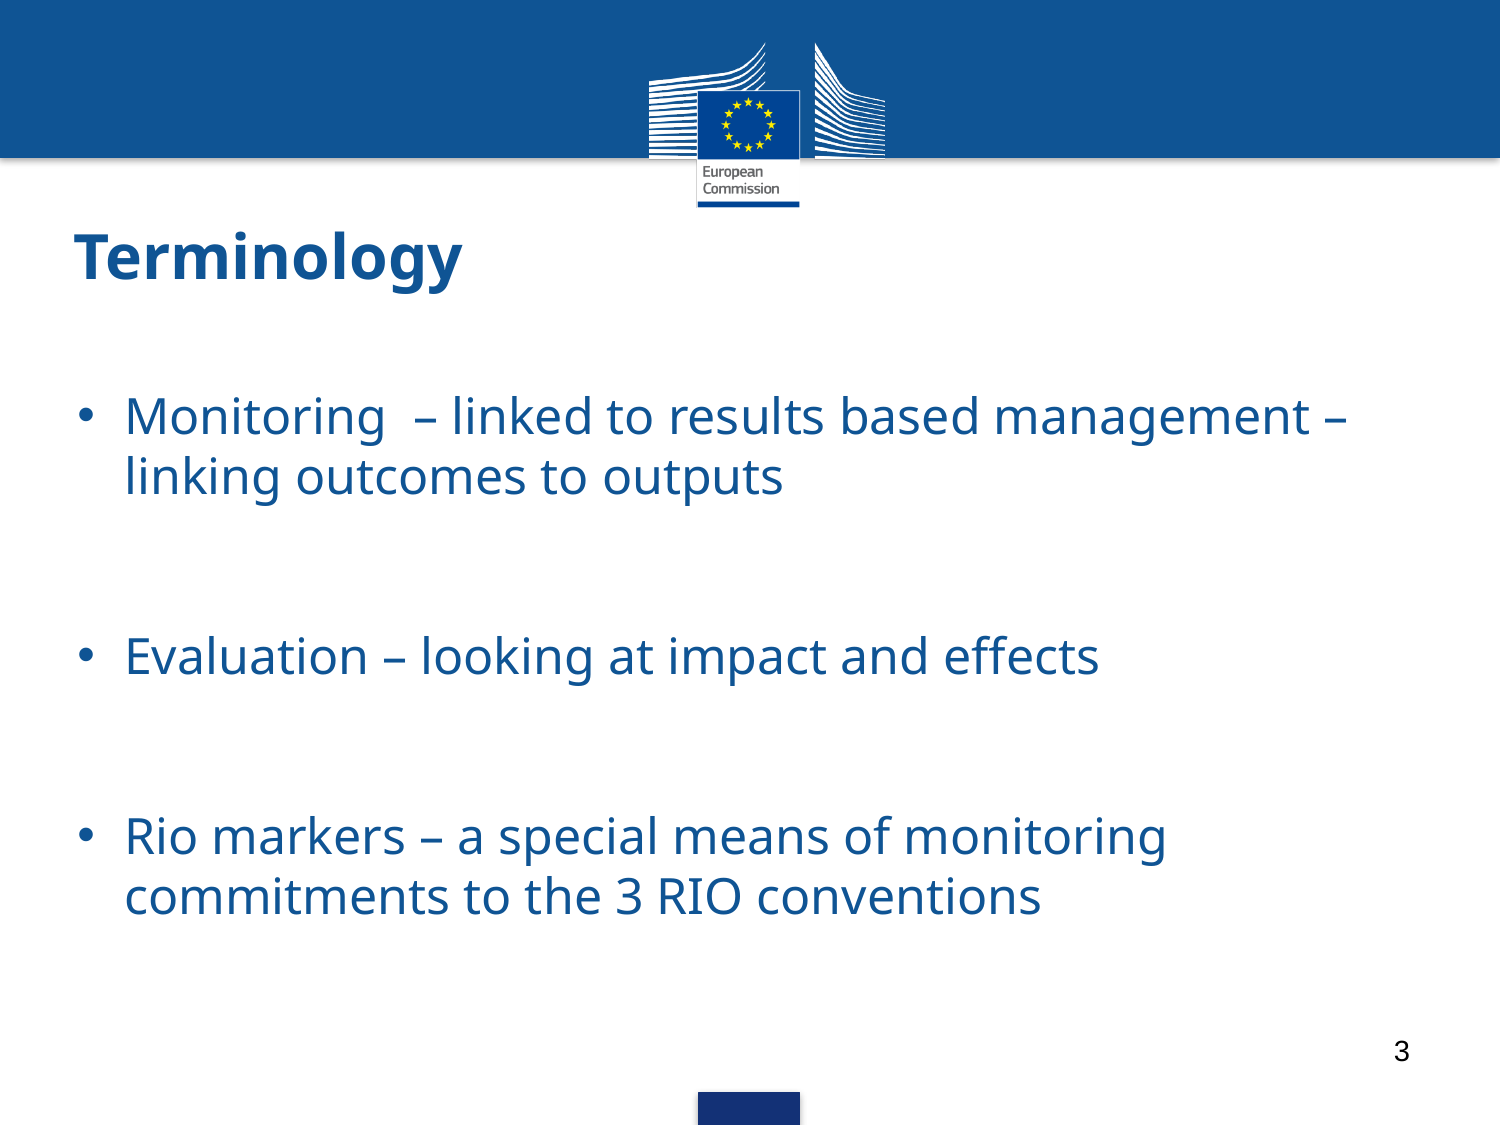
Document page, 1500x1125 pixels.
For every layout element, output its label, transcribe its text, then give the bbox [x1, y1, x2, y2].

title Terminology [0, 153, 1350, 356]
picture [649, 42, 885, 153]
text_box Monitoring – linked to results based management – linking outcomes to outputs Evaluation – looking at impact and effects Rio markers – a special means of monitoring commitments to the 3 RIO conventions [62, 377, 1433, 932]
slide_number 3 [1074, 1024, 1426, 1103]
